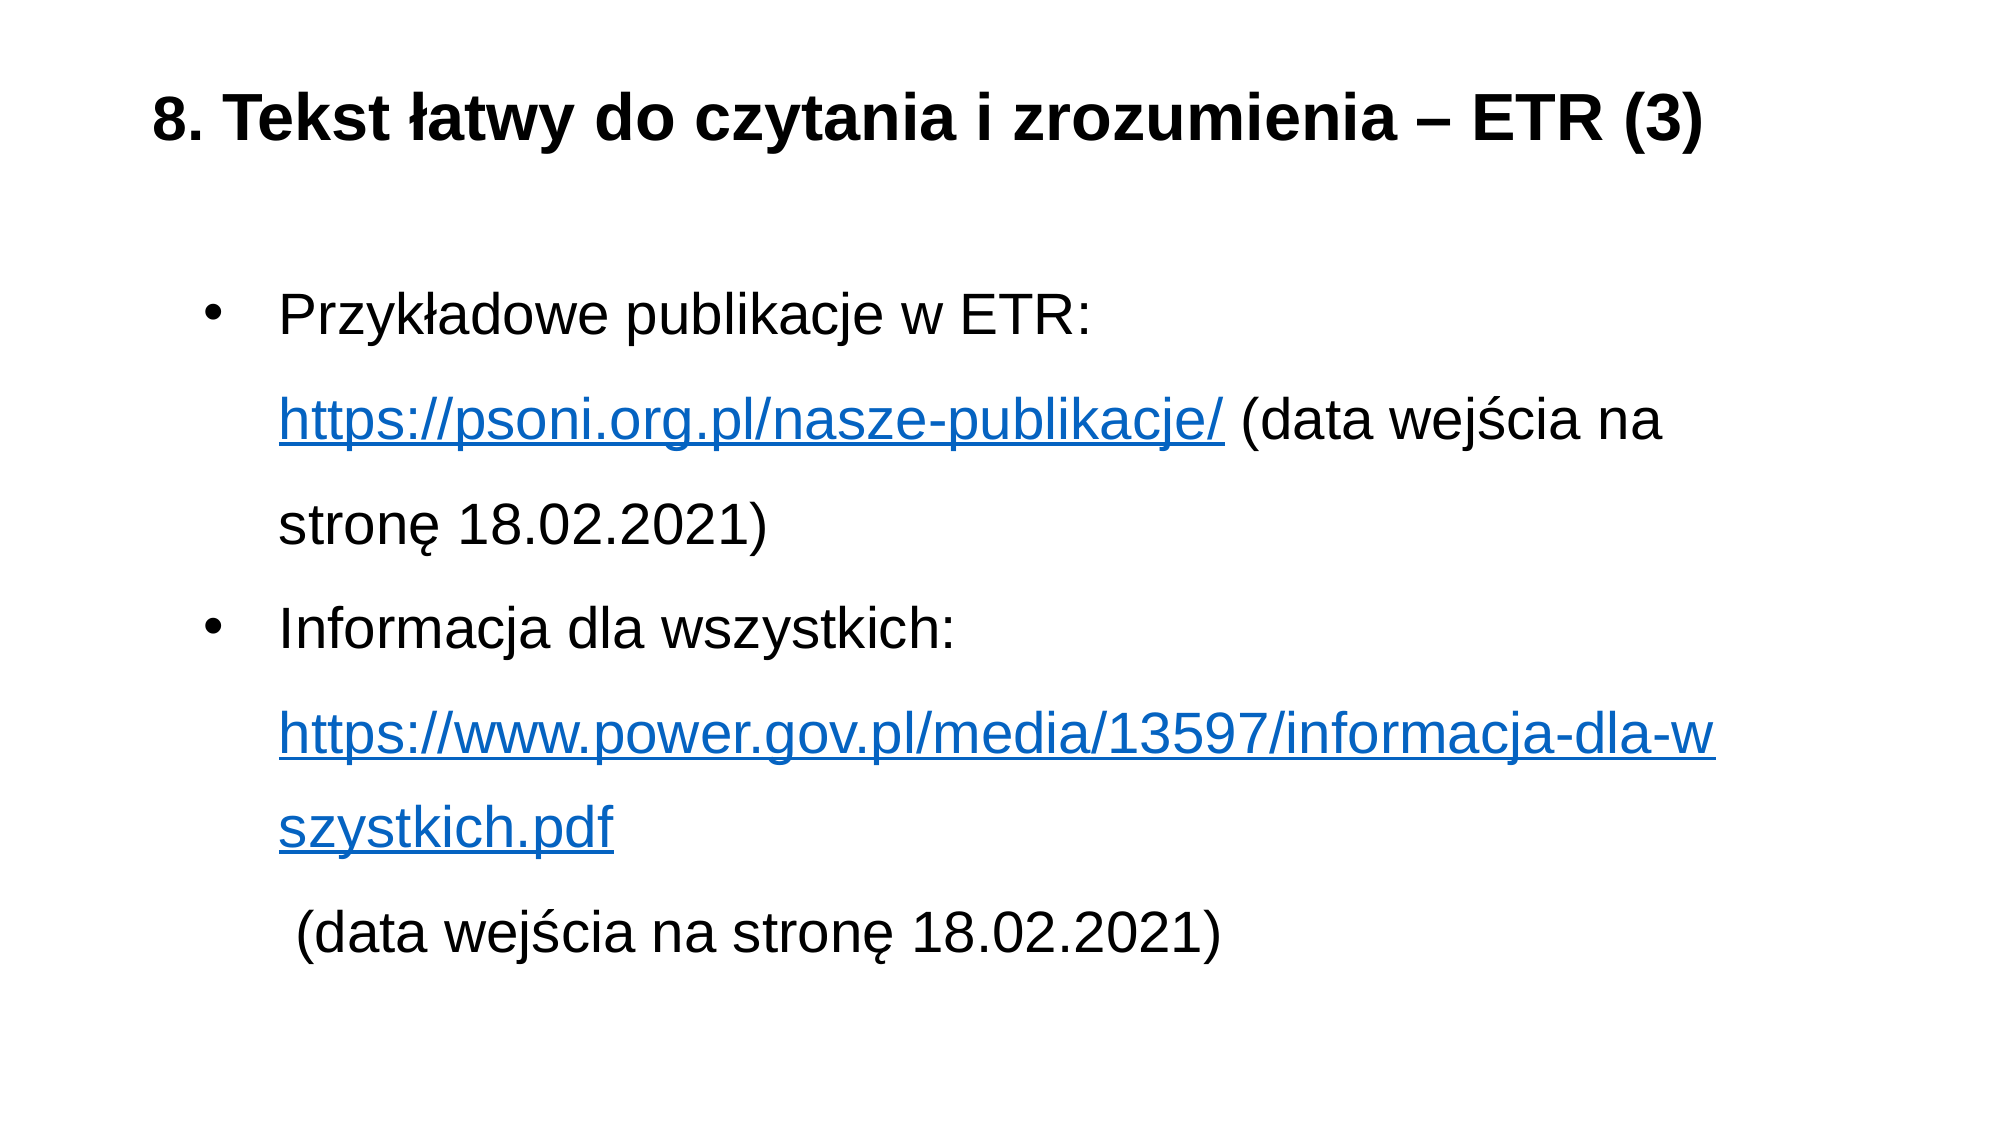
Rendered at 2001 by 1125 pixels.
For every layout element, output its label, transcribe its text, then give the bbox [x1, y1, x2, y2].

text_box 8. Tekst łatwy do czytania i zrozumienia – ETR (3) [138, 66, 1755, 161]
text_box Przykładowe publikacje w ETR: https://psoni.org.pl/nasze-publikacje/ (data wejścia na stronę 18.02.2021) Informacja dla wszystkich: https://www.power.gov.pl/media/13597/informacja-dla-wszystkich.pdf (data wejścia na stronę 18.02.2021) [188, 233, 1745, 878]
